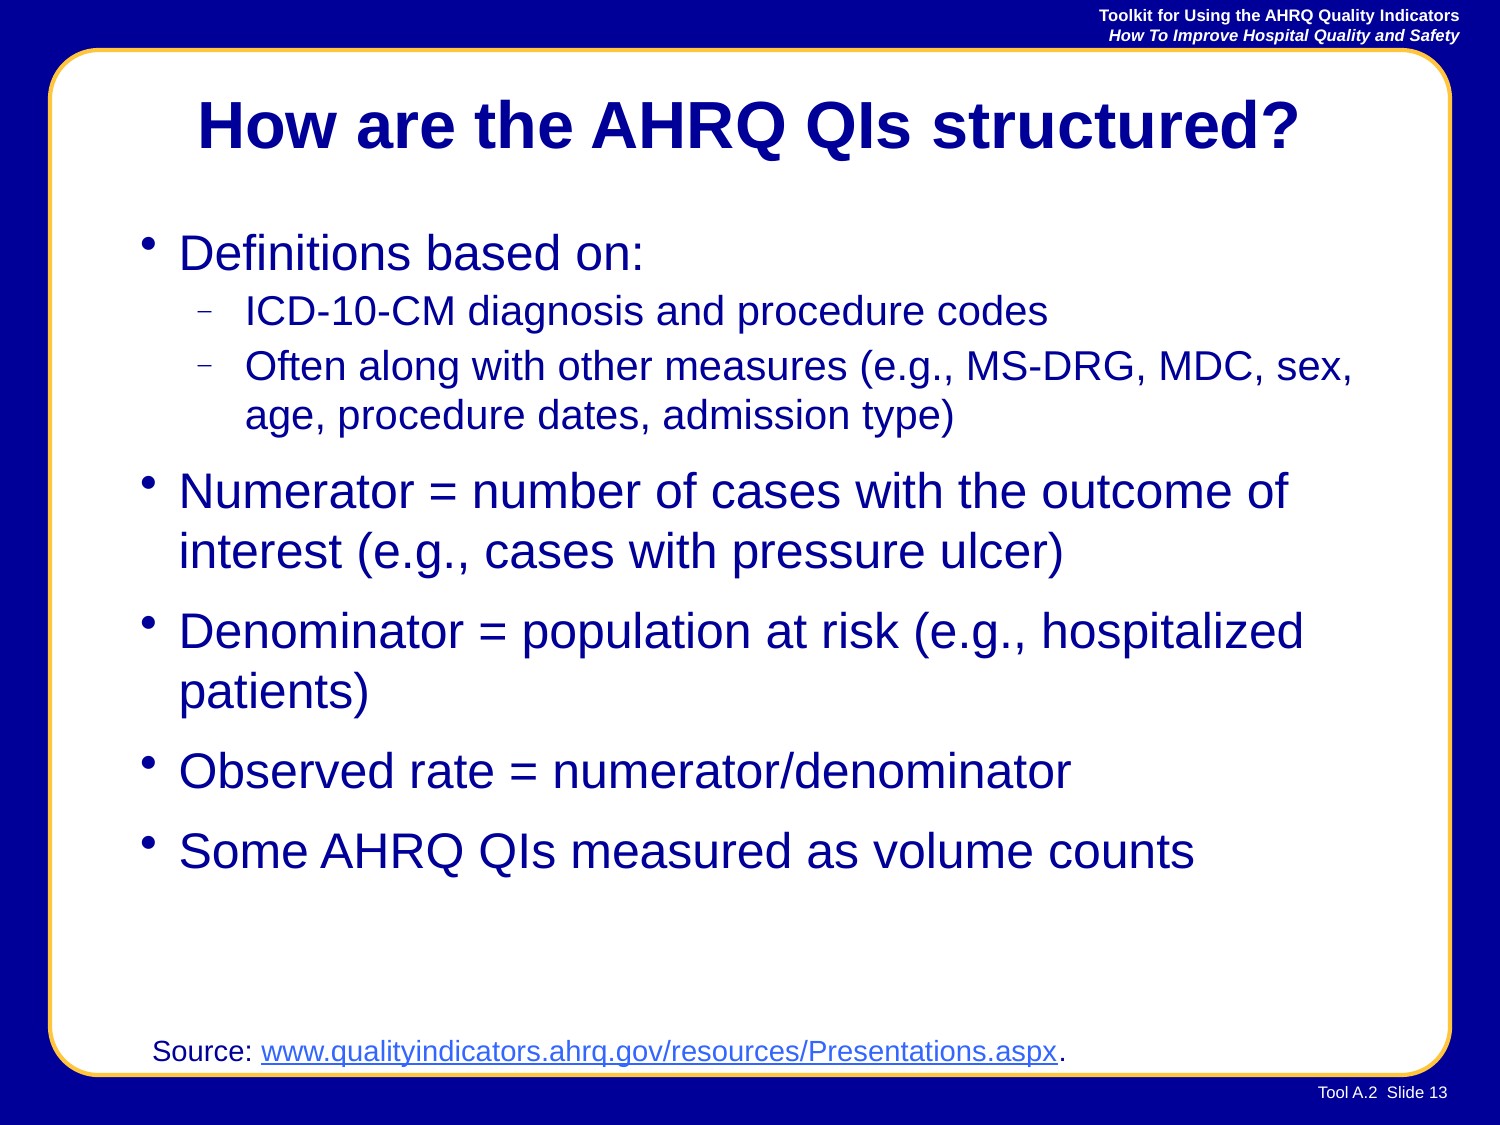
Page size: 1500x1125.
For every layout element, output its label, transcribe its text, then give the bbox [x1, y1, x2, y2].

title How are the AHRQ QIs structured? [112, 75, 1388, 200]
list Definitions based on: ICD-10-CM diagnosis and procedure codes Often along with other measures (e.g., MS-DRG, MDC, sex, age, procedure dates, admission type) Numerator = number of cases with the outcome of interest (e.g., cases with pressure ulcer) Denominator = population at risk (e.g., hospitalized patients) Observed rate = numerator/denominator Some AHRQ QIs measured as volume counts [124, 212, 1376, 951]
text_box Source: www.qualityindicators.ahrq.gov/resources/Presentations.aspx. [137, 1024, 1413, 1075]
